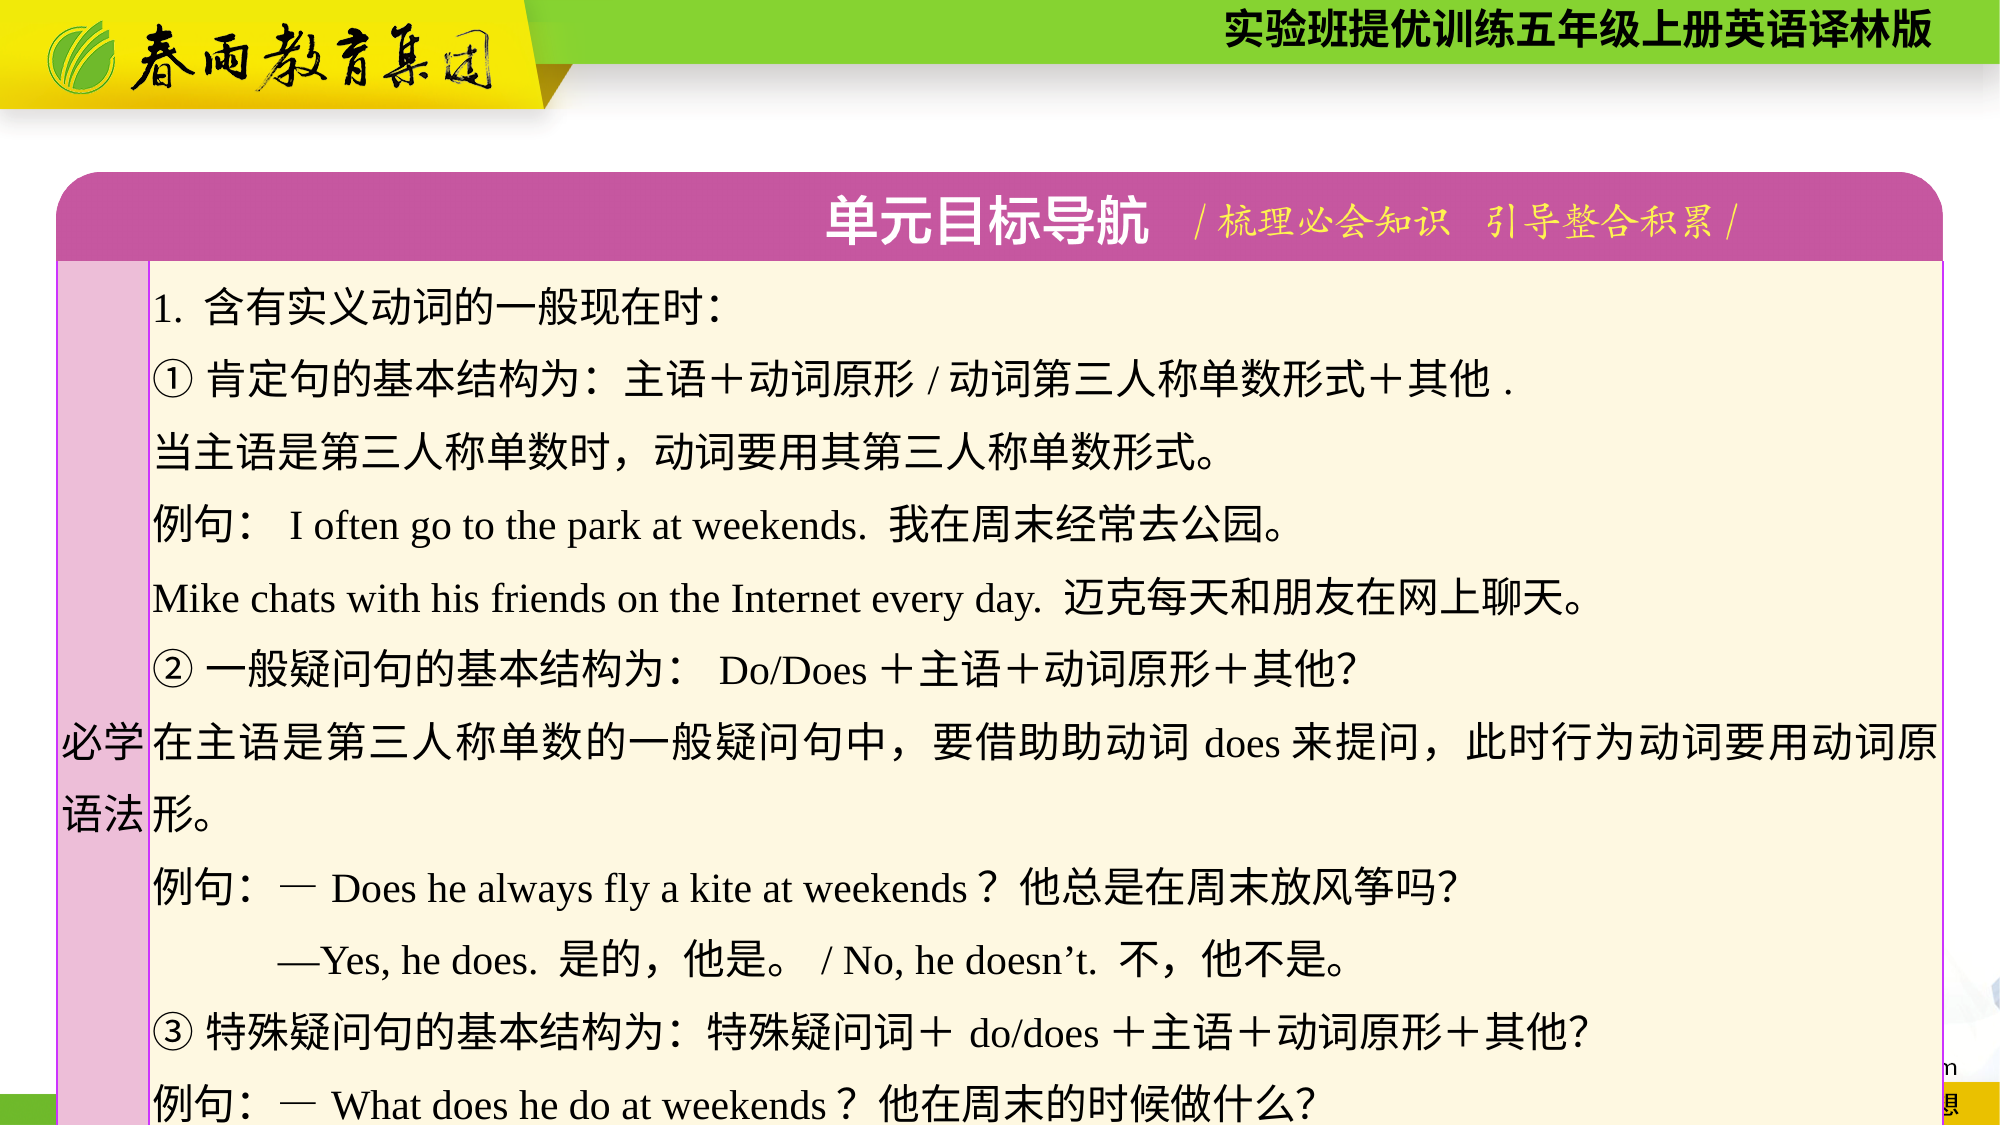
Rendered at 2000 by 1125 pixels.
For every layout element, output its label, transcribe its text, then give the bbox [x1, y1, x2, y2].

table_header 必学 语法 [58, 273, 148, 1125]
table_header 1. 含有实义动词的一般现在时： ①肯定句的基本结构为：主语＋动词原形/动词第三人称单数形式＋其他. 当主语是第三人称单数时，动词要用其第三人称单数形式。 例句：I often go to the park at weekends. 我在周末经常去公园。 Mike chats with his friends on the Internet every day. 迈克每天和朋友在网上聊天。 ②一般疑问句的基本结构为：Do/Does＋主语＋动词原形＋其他？ 在主语是第三人称单数的一般疑问句中，要借助助动词does来提问，此时行为动词要用动词原形。 例句：—Does he always fly a kite at weekends？他总是在周末放风筝吗？ —Yes, he does. 是的，他是。/ No, he doesn’t. 不，他不是。 ③特殊疑问句的基本结构为：特殊疑问词＋do/does＋主语＋动词原形＋其他？ 例句：—What does he do at weekends？他在周末的时候做什么？ —He sometimes goes to the cinema. 他有时去看电影。 在周末浇花。 [150, 273, 1942, 1125]
picture [0, 0, 2000, 1125]
